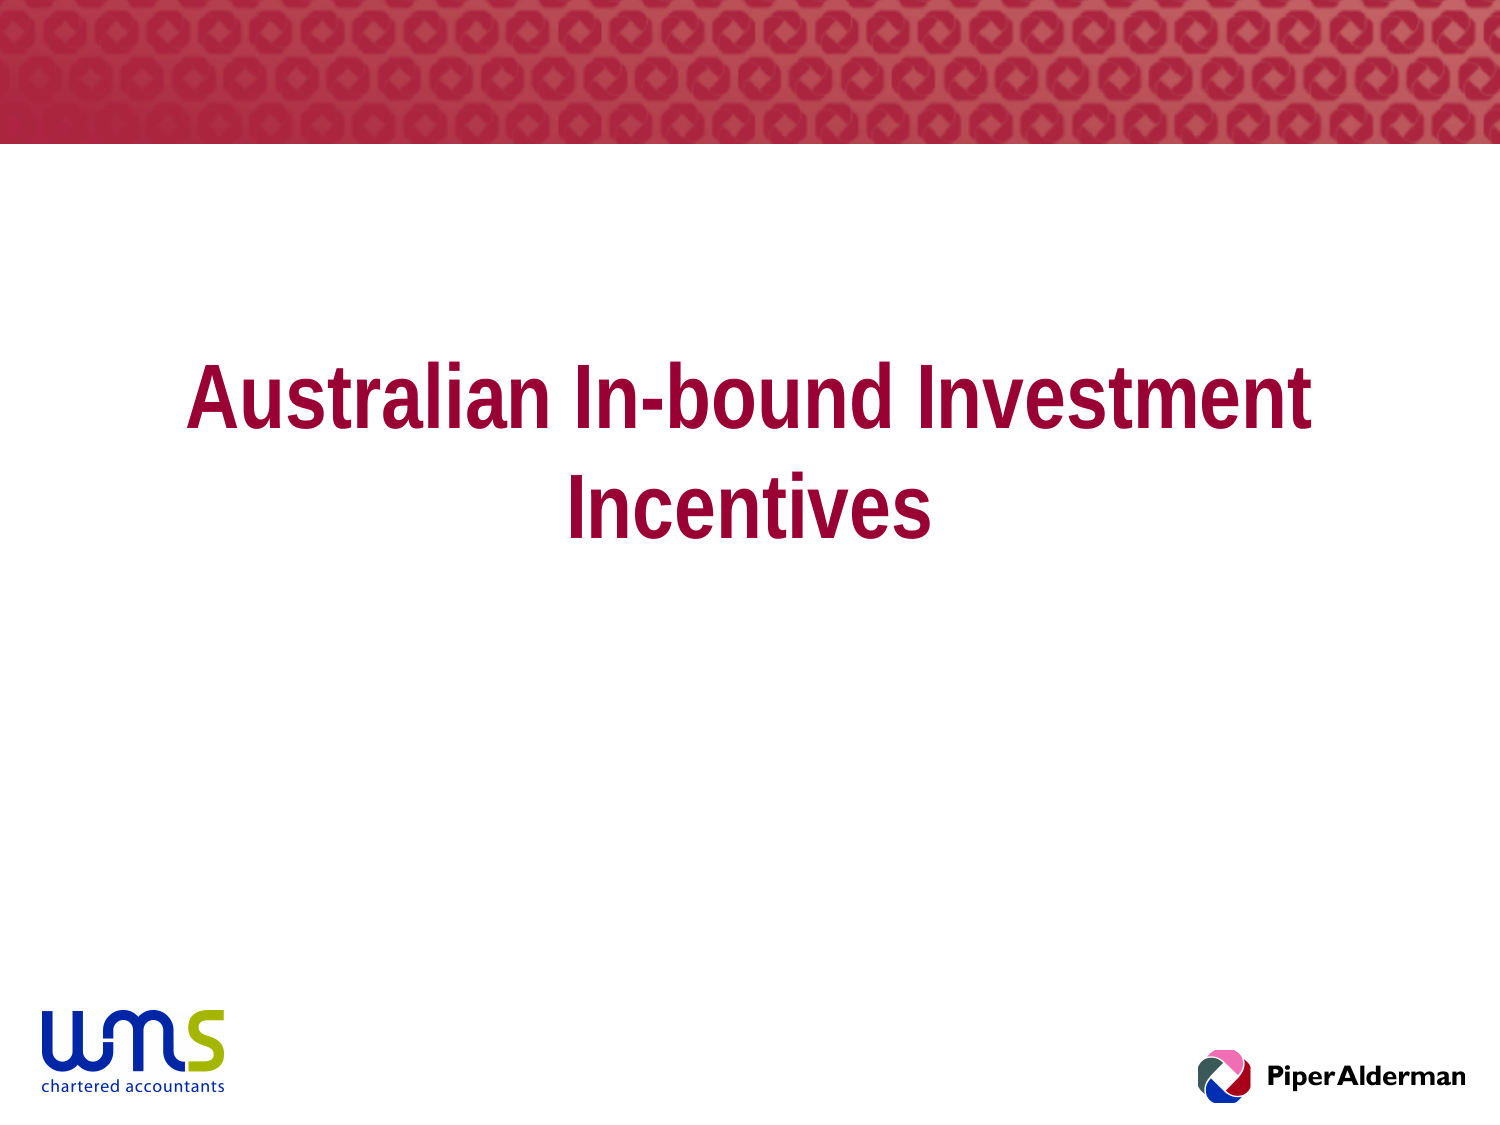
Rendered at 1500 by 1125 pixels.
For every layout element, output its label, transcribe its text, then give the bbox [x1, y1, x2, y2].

picture [0, 0, 1500, 144]
title Australian In-bound Investment Incentives [112, 326, 1388, 568]
picture [1198, 1050, 1465, 1103]
picture [42, 1010, 224, 1092]
